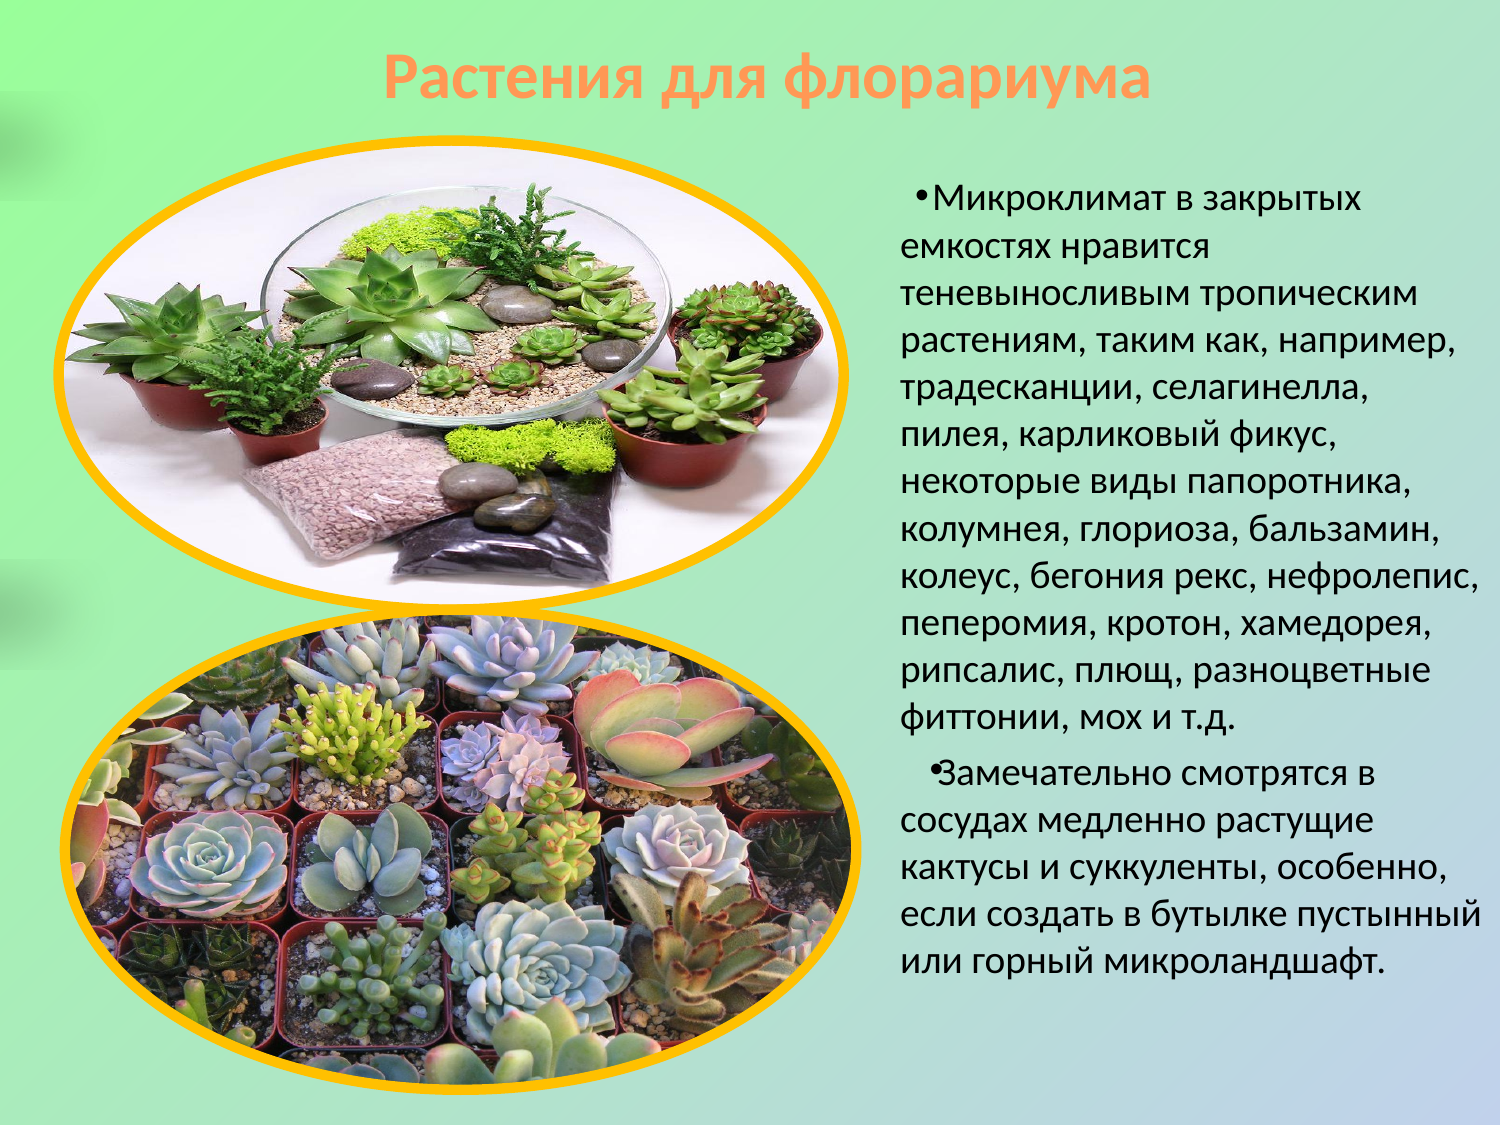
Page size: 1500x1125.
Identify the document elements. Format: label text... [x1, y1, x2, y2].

picture [58, 140, 857, 1091]
list Микроклимат в закрытых емкостях нравится теневыносливым тропическим растениям, таким как, например, традесканции, селагинелла, пилея, карликовый фикус, некоторые виды папоротника, колумнея, глориоза, бальзамин, колеус, бегония рекс, нефролепис, пеперомия, кротон, хамедорея, рипсалис, плющ, разноцветные фиттонии, мох и т.д. Замечательно смотрятся в сосудах медленно растущие кактусы и суккуленты, особенно, если создать в бутылке пустынный или горный микроландшафт. [849, 164, 1500, 1090]
title Растения для флорариума [93, 23, 1444, 119]
